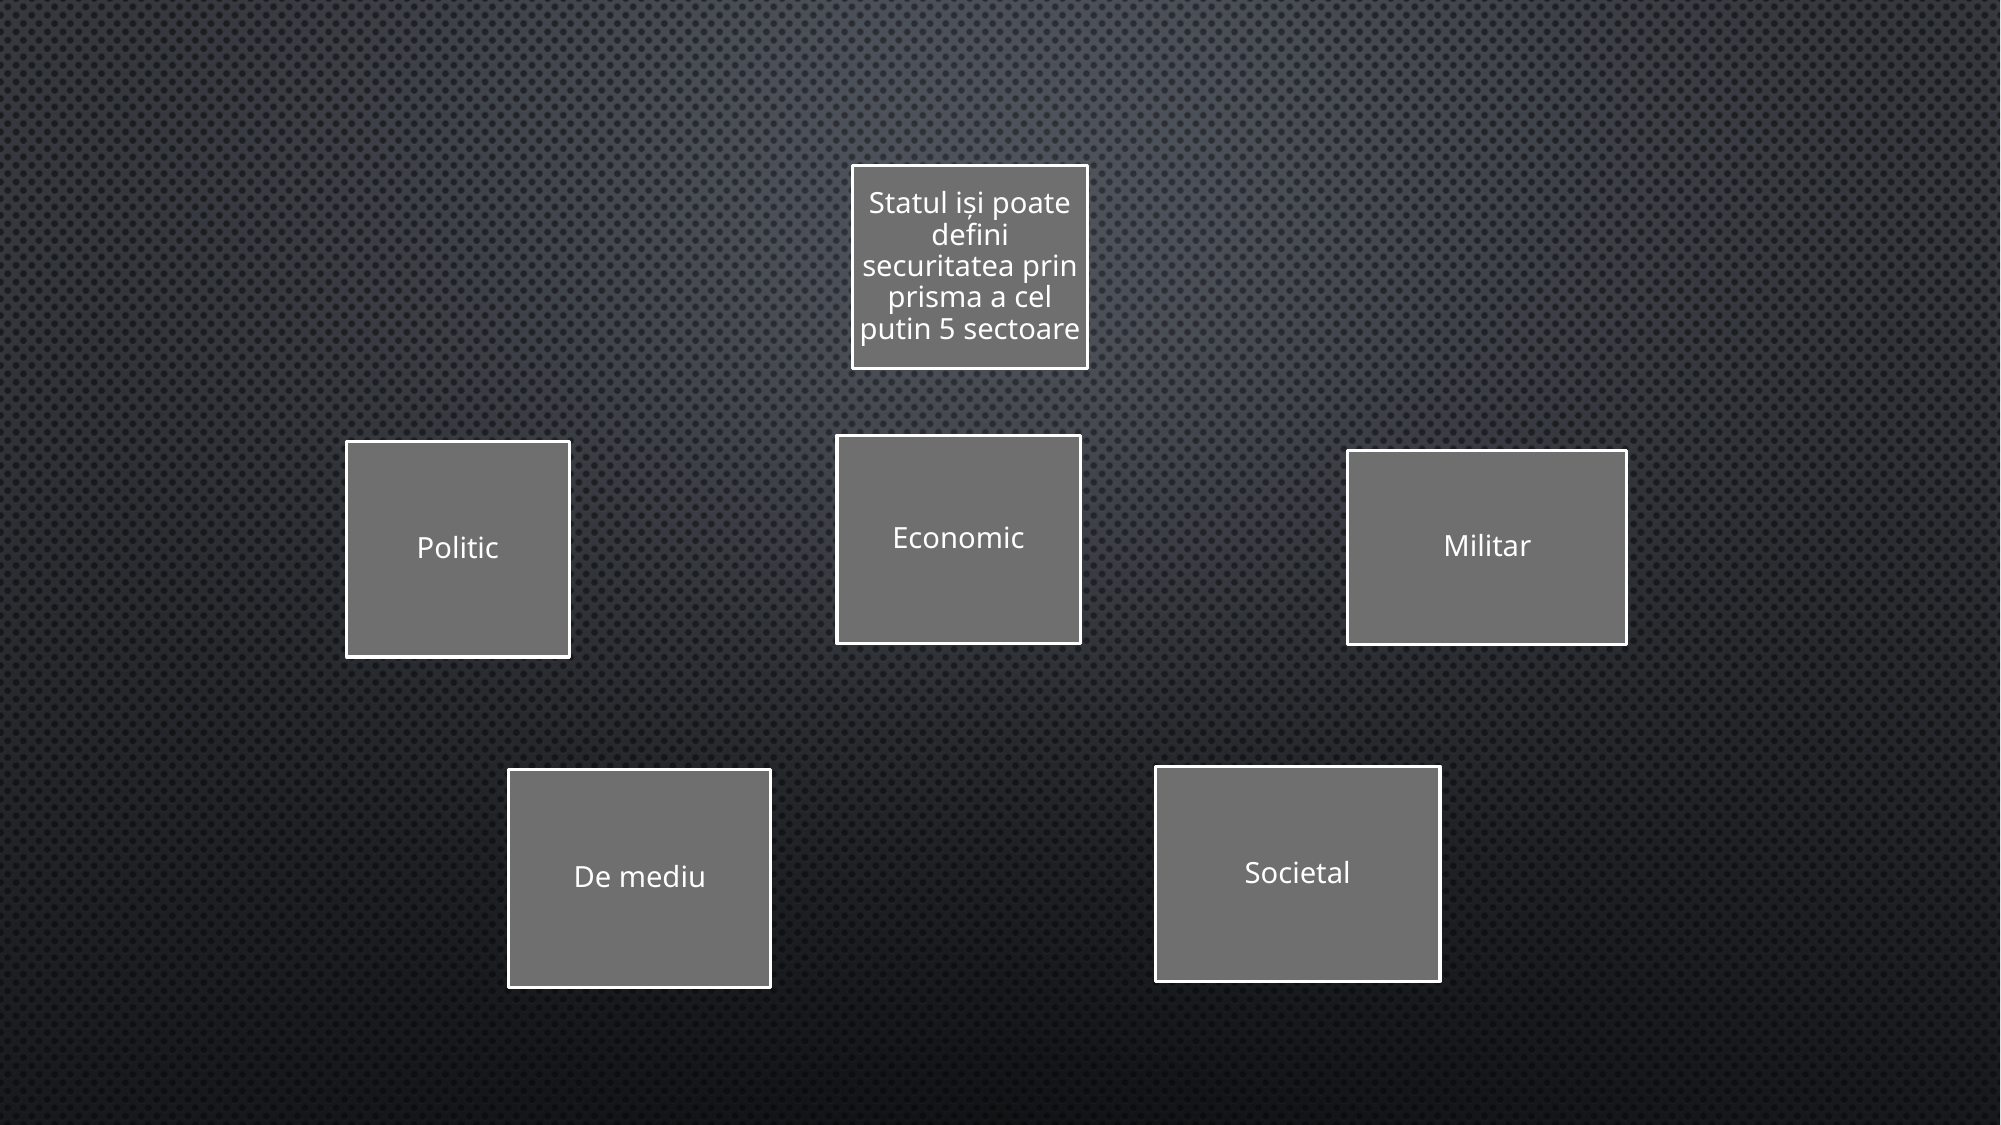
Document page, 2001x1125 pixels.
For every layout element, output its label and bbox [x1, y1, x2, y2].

text_box [186, 99, 1813, 1041]
